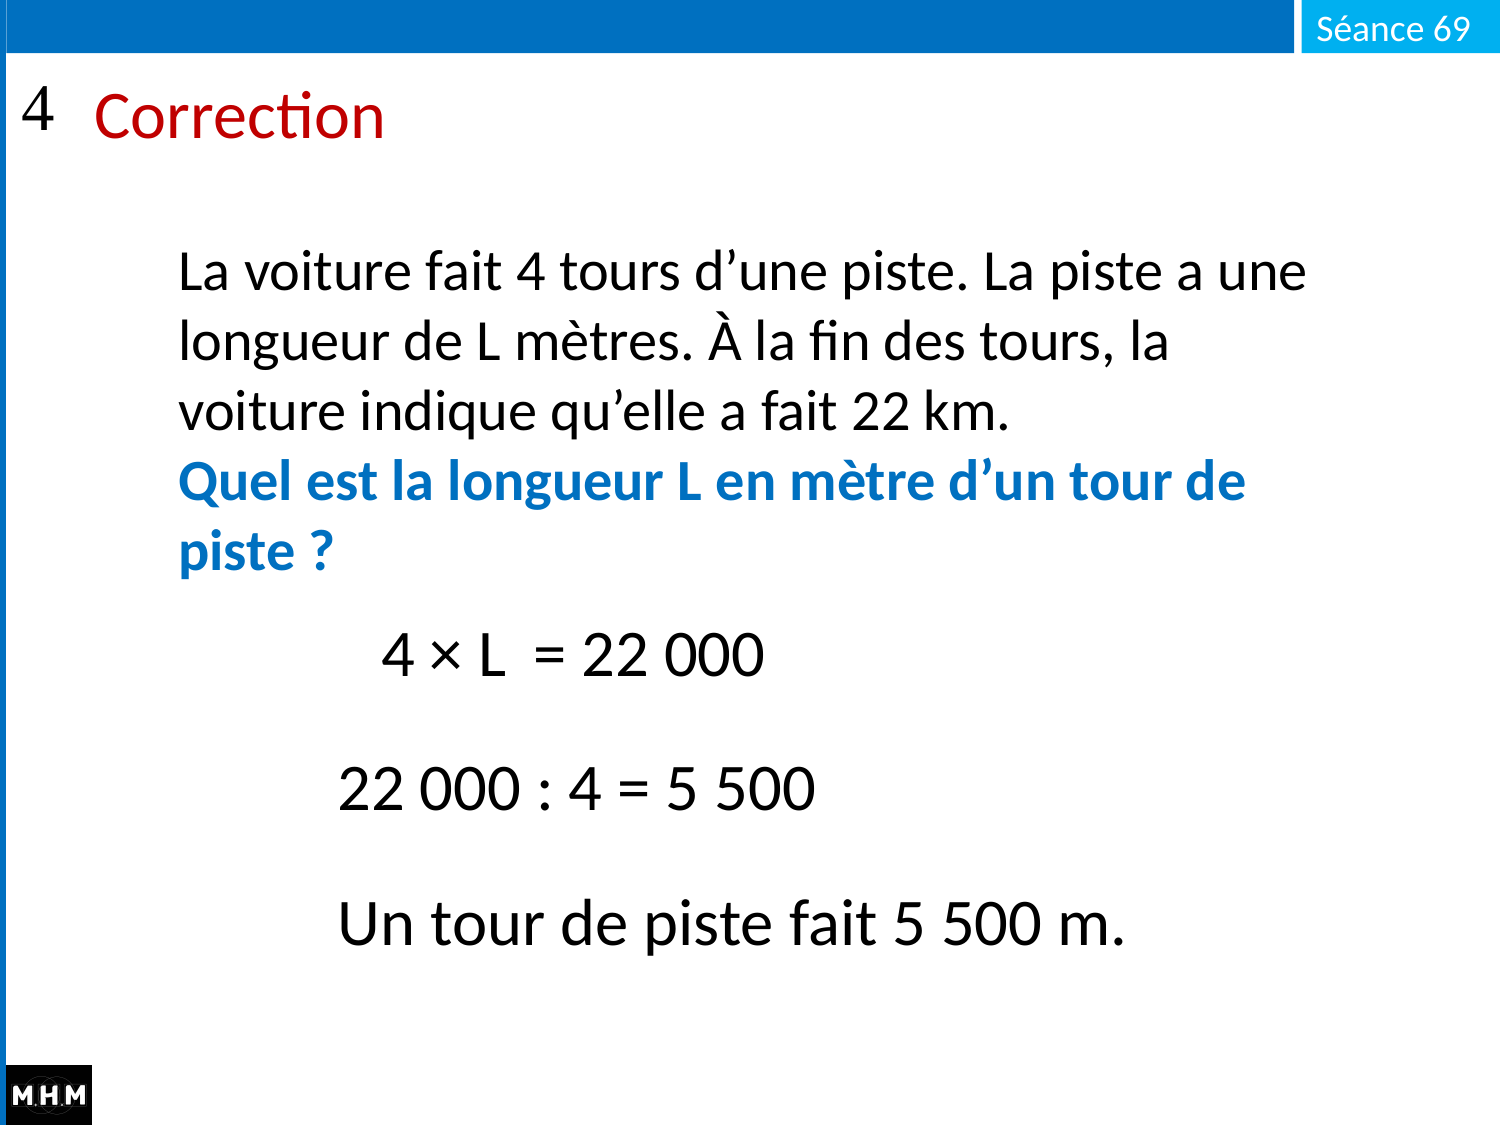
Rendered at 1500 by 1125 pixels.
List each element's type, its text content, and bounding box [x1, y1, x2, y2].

title Correction [79, 71, 1374, 161]
text_box 4 × L [366, 602, 518, 697]
text_box 22 000 : 4 = 5 500 [322, 736, 870, 832]
text_box La voiture fait 4 tours d’une piste. La piste a une longueur de L mètres. À la fin des tours, la voiture indique qu’elle a fait 22 km. Quel est la longueur L en mètre d’un tour de piste ? [163, 225, 1337, 590]
text_box = 22 000 [518, 602, 955, 697]
picture [6, 1065, 92, 1125]
text_box Un tour de piste fait 5 500 m. [322, 871, 1294, 966]
